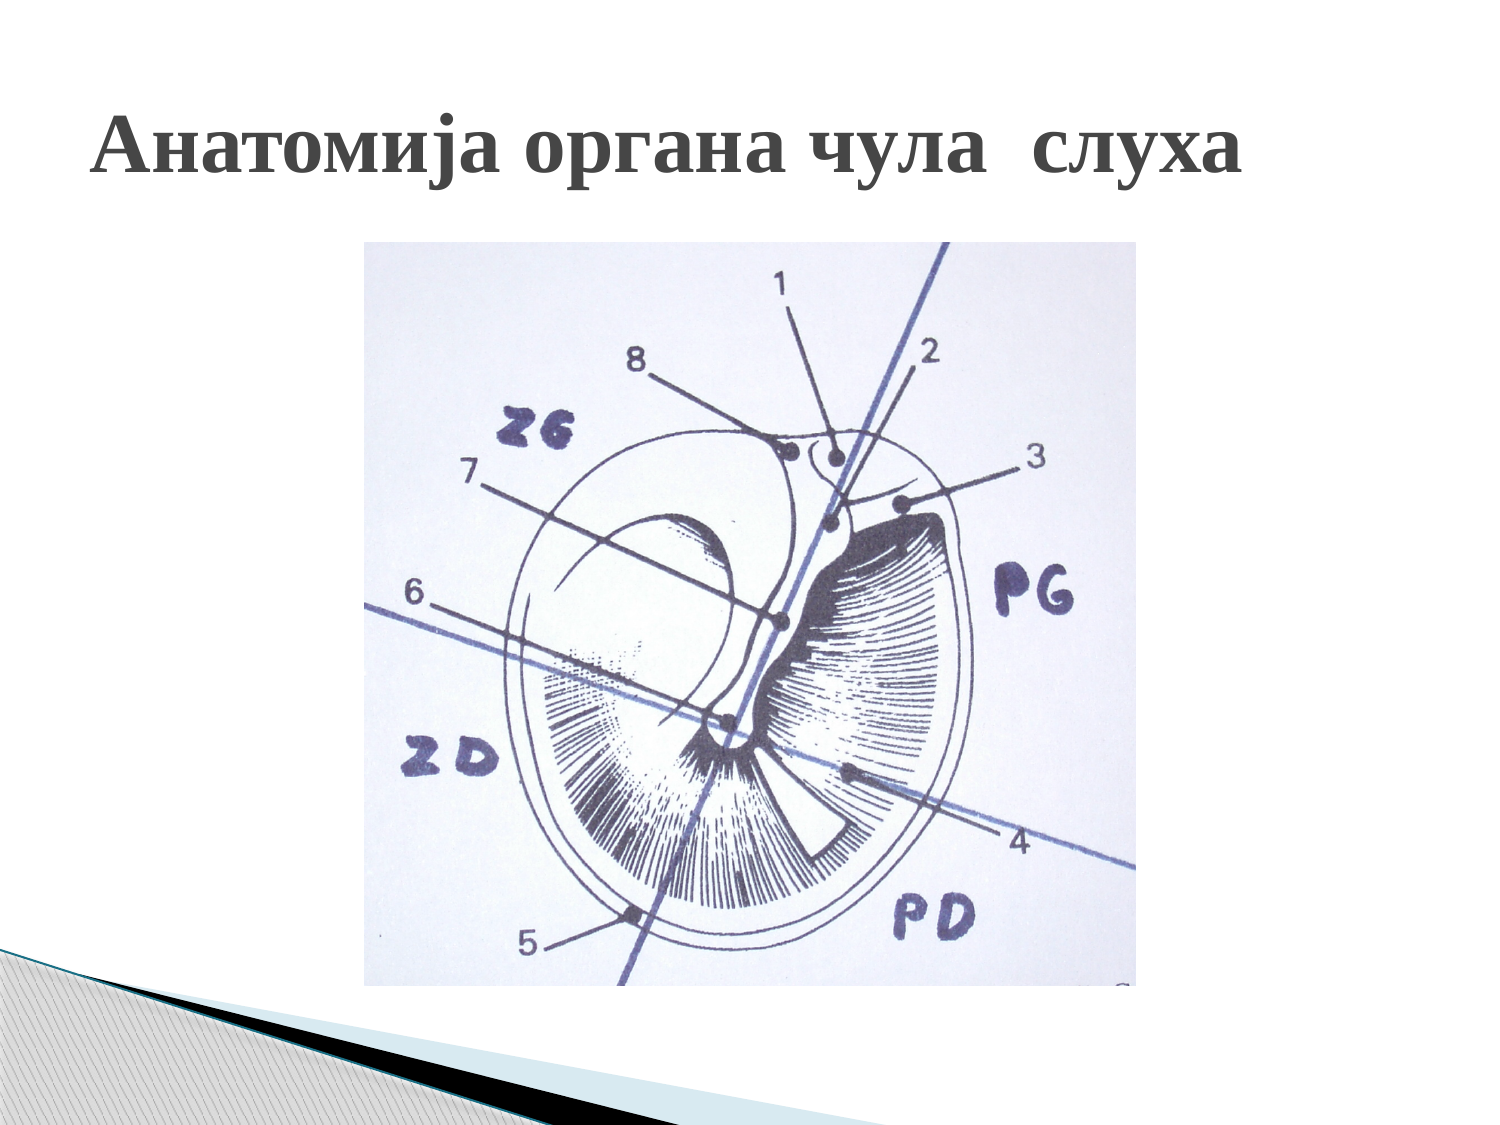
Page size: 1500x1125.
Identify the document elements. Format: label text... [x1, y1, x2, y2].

title Анатомија органа чула слуха [75, 45, 1425, 233]
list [363, 242, 1137, 986]
